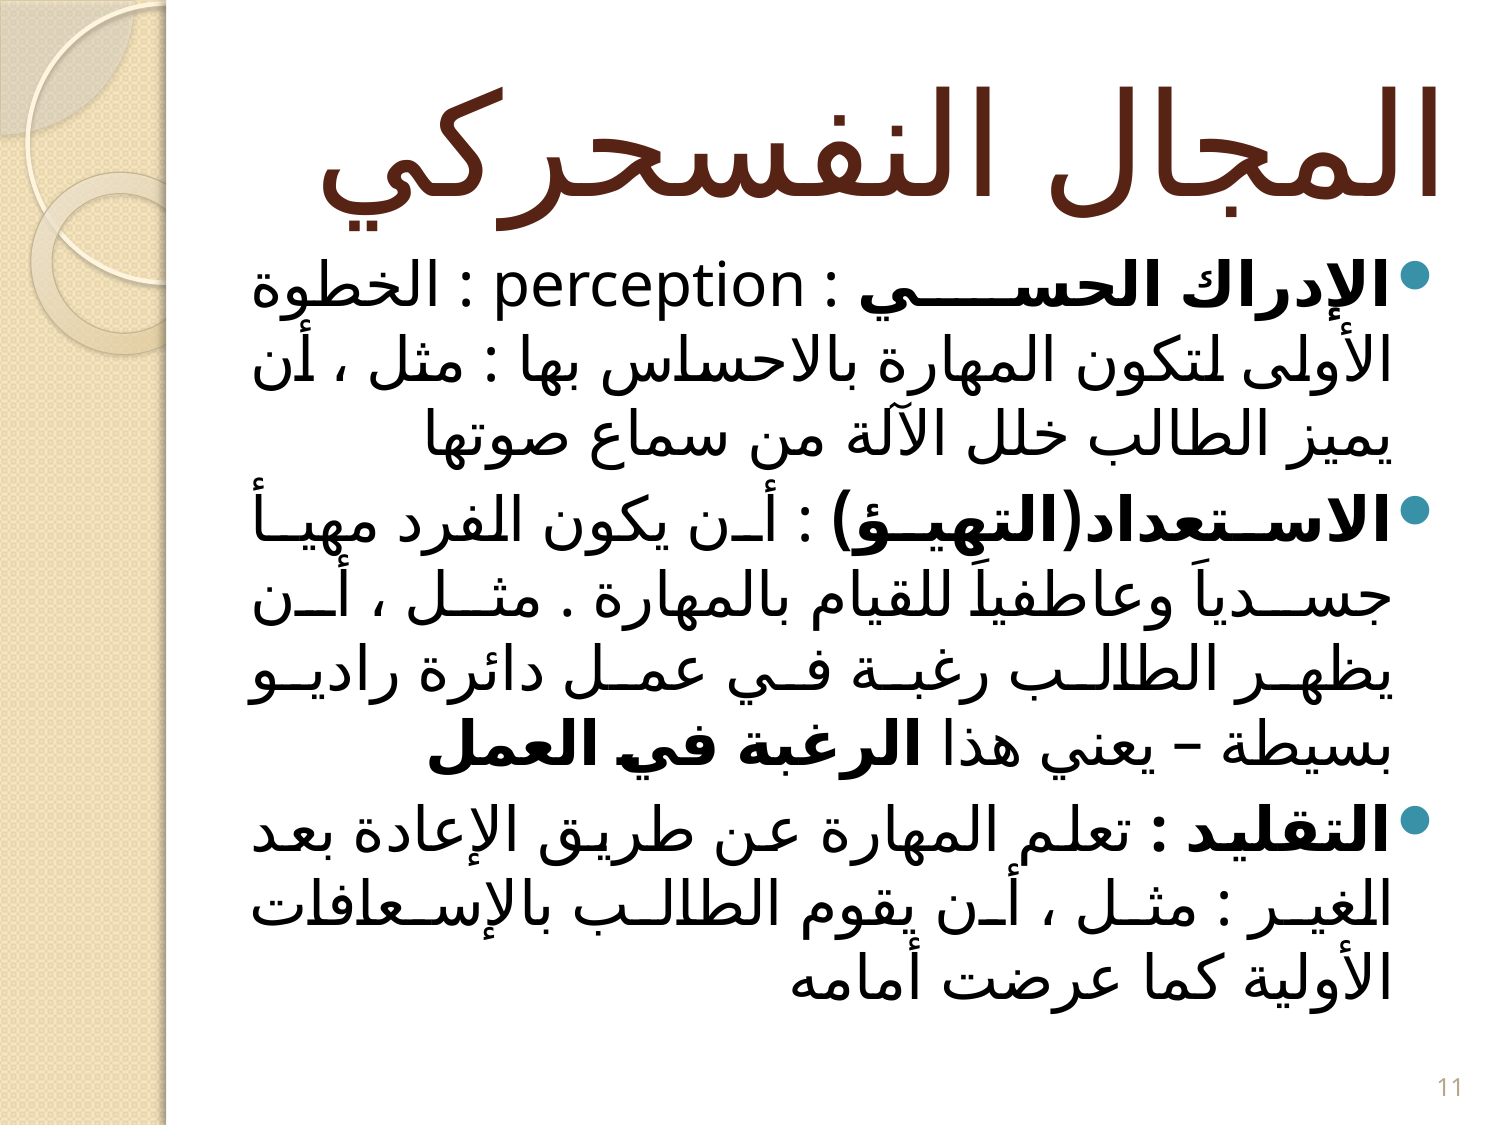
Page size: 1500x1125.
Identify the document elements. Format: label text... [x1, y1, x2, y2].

slide_number 11 [1413, 1034, 1488, 1113]
list الإدراك الحسي : perception : الخطوة الأولى لتكون المهارة بالاحساس بها : مثل ، أن يميز الطالب خلل الآلة من سماع صوتها الاستعداد(التهيؤ) : أن يكون الفرد مهيأ جسدياَ وعاطفياَ للقيام بالمهارة . مثل ، أن يظهر الطالب رغبة في عمل دائرة راديو بسيطة – يعني هذا الرغبة في العمل التقليد : تعلم المهارة عن طريق الإعادة بعد الغير : مثل ، أن يقوم الطالب بالإسعافات الأولية كما عرضت أمامه [235, 237, 1466, 1025]
title المجال النفسحركي [235, 45, 1466, 233]
